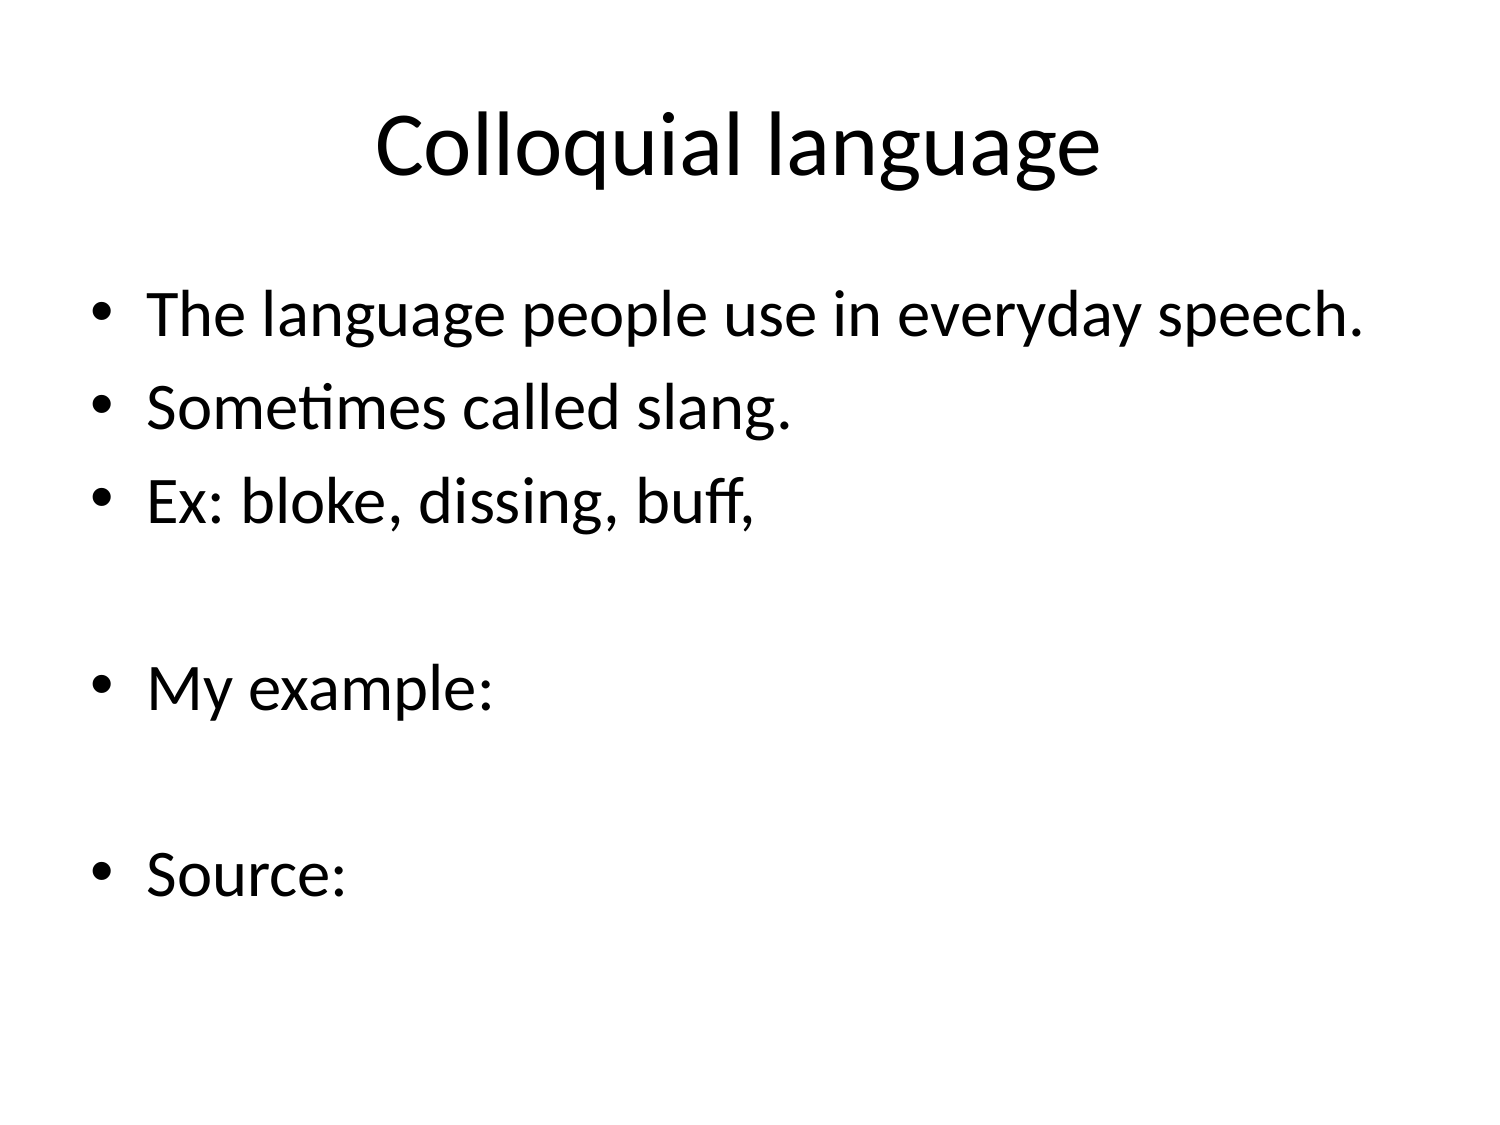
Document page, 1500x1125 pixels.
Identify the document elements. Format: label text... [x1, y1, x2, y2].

list The language people use in everyday speech. Sometimes called slang. Ex: bloke, dissing, buff, My example: Source: [75, 262, 1425, 1005]
title Colloquial language [75, 45, 1425, 233]
